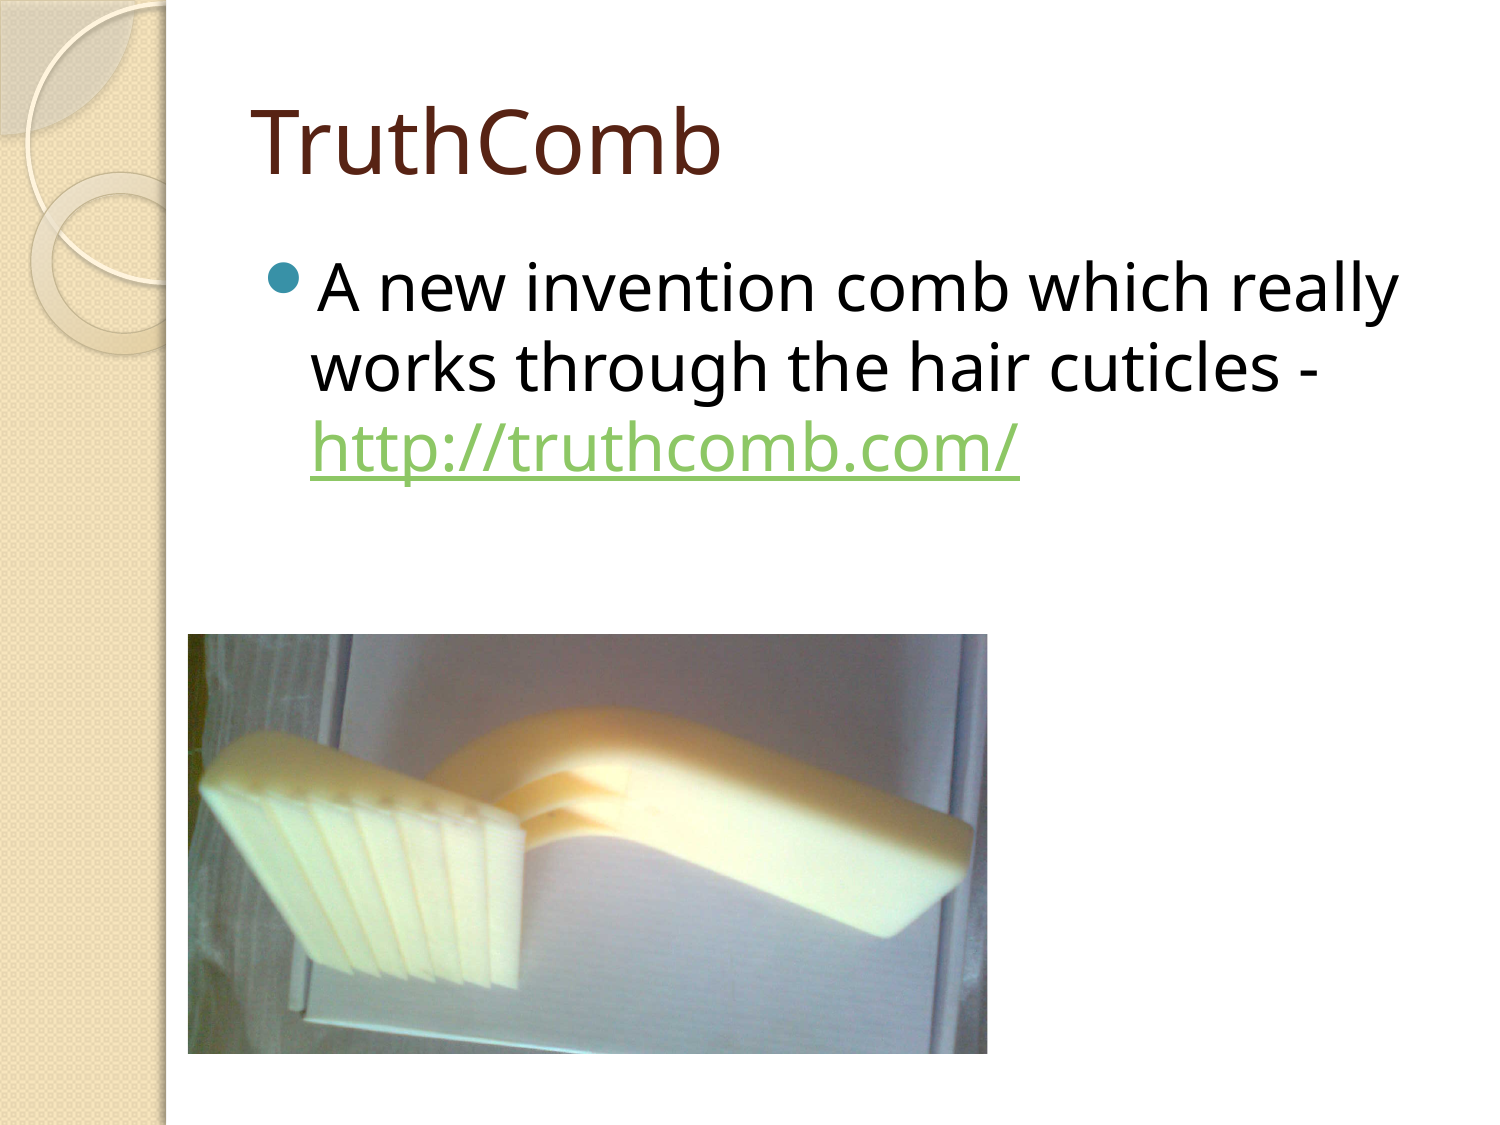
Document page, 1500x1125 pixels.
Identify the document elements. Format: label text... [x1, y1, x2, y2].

title TruthComb [235, 45, 1466, 233]
list A new invention comb which really works through the hair cuticles -http://truthcomb.com/ [235, 237, 1466, 1025]
picture [189, 443, 987, 1125]
